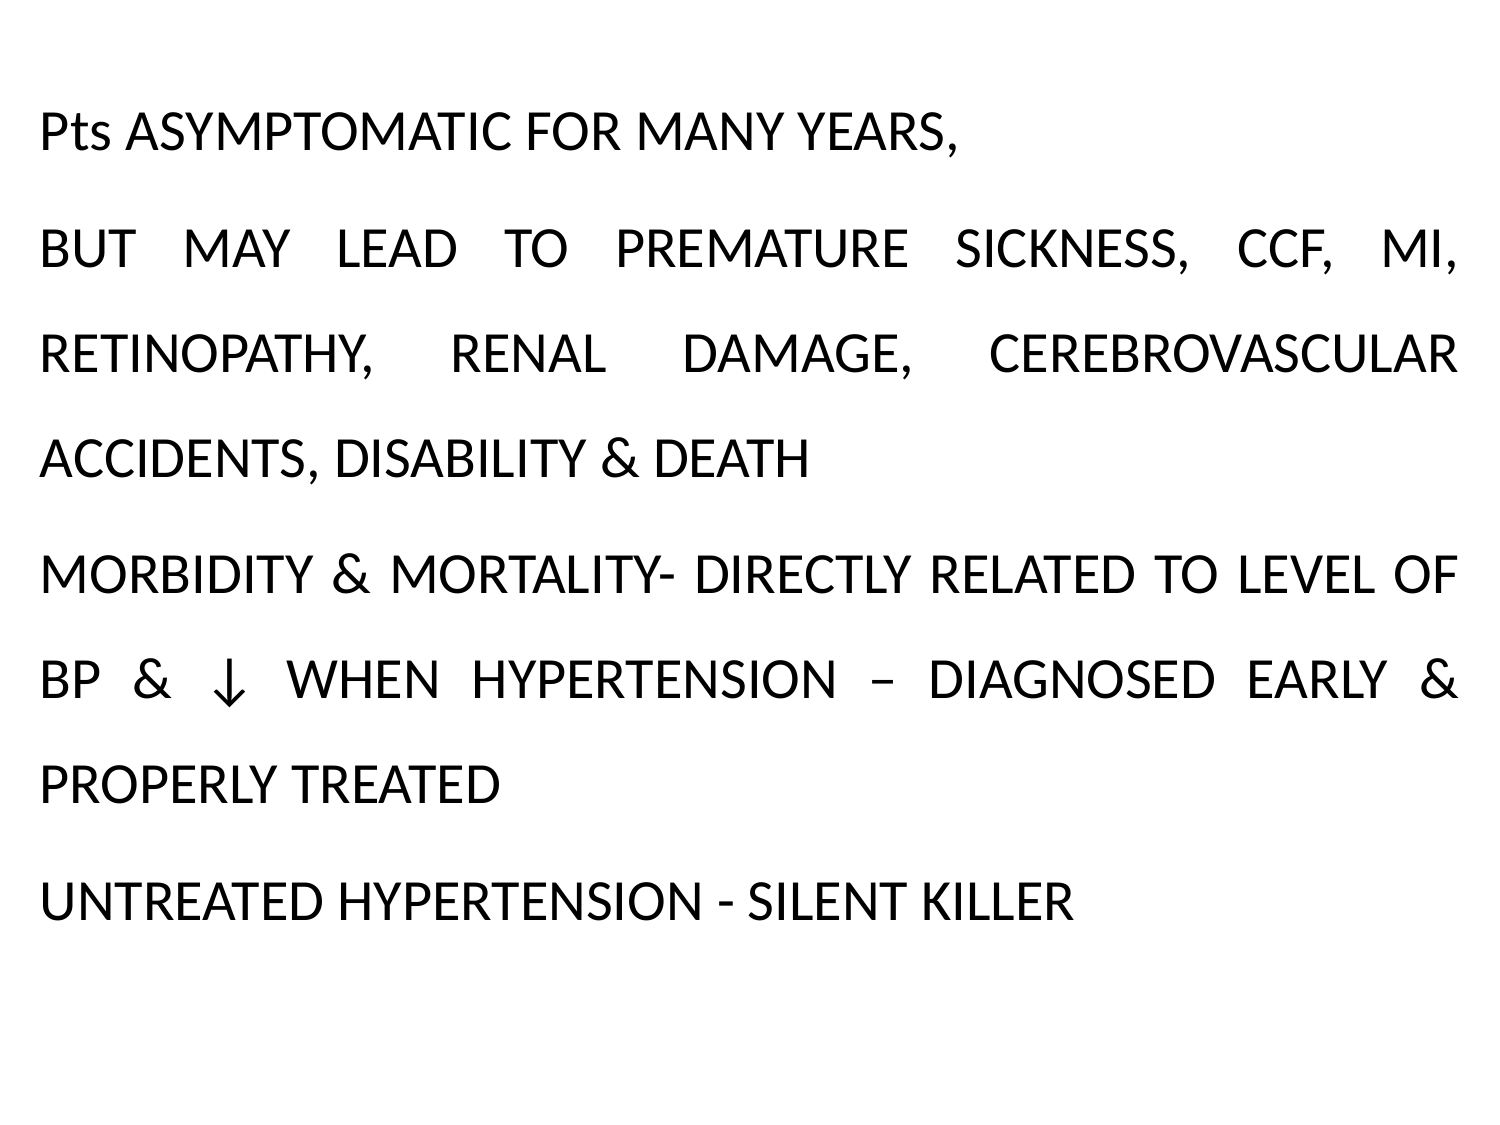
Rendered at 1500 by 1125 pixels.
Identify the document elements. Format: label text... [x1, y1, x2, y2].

list Pts ASYMPTOMATIC FOR MANY YEARS, BUT MAY LEAD TO PREMATURE SICKNESS, CCF, MI, RETINOPATHY, RENAL DAMAGE, CEREBROVASCULAR ACCIDENTS, DISABILITY & DEATH MORBIDITY & MORTALITY- DIRECTLY RELATED TO LEVEL OF BP & ↓ WHEN HYPERTENSION – DIAGNOSED EARLY & PROPERLY TREATED UNTREATED HYPERTENSION - SILENT KILLER [24, 50, 1475, 1050]
